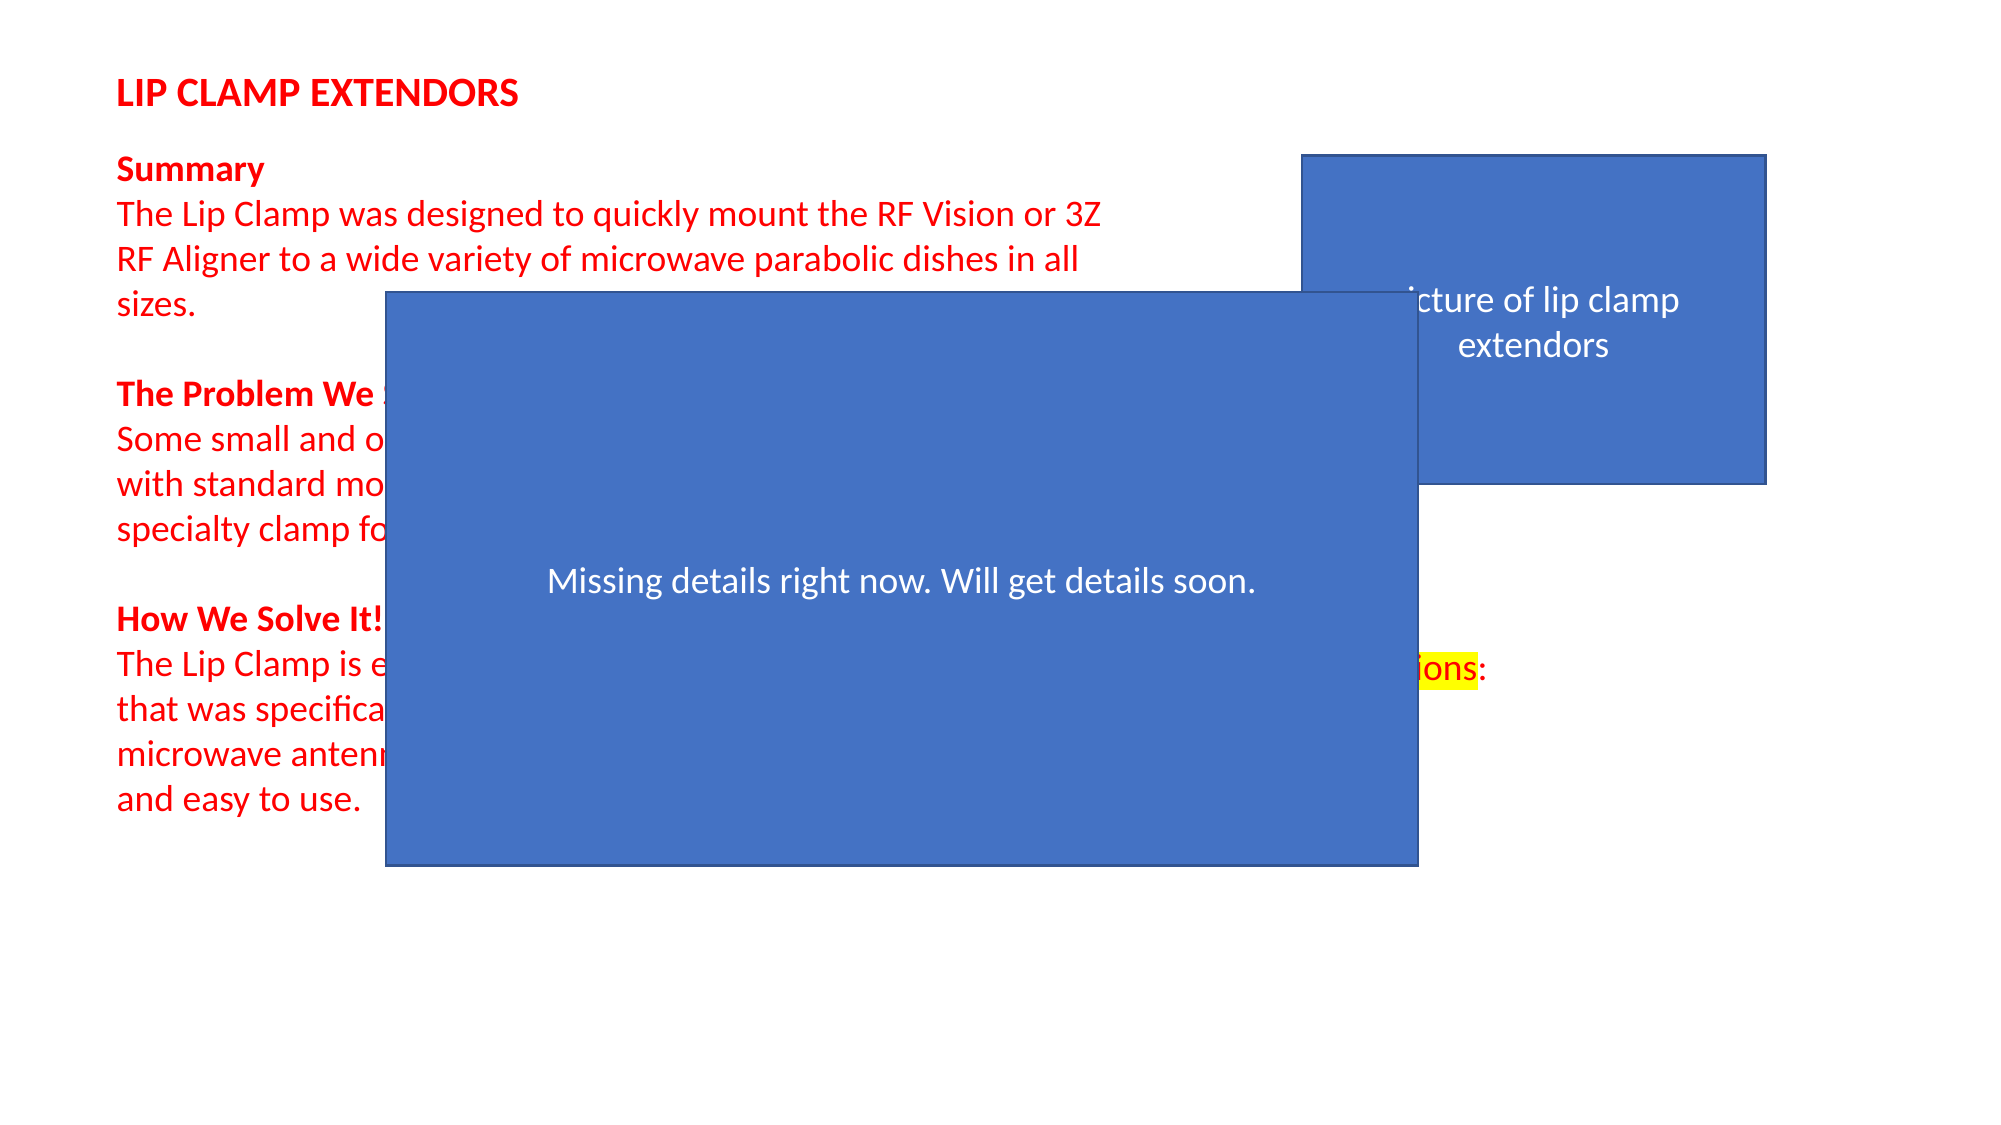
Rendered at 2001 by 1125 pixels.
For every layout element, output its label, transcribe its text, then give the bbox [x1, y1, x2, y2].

text_box LIP CLAMP EXTENDORS [101, 57, 812, 123]
text_box picture of lip clamp extendors [1301, 154, 1767, 485]
text_box $ Weight: Dimensions: [1419, 545, 1813, 696]
text_box Missing details right now. Will get details soon. [385, 291, 1419, 867]
text_box Summary The Lip Clamp was designed to quickly mount the RF Vision or 3Z RF Aligner to a wide variety of microwave parabolic dishes in all sizes. The Problem We Solve Some small and odd shape microwave antennas do not work well with standard mounting clamps. These antennas require a specialty clamp for proper alignment. How We Solve It! The Lip Clamp is equipped with an adjustable clamping system that was specifically designed to mount onto small and odd shape microwave antennas . It is not only compact but also light weight and easy to use. [101, 136, 1134, 826]
